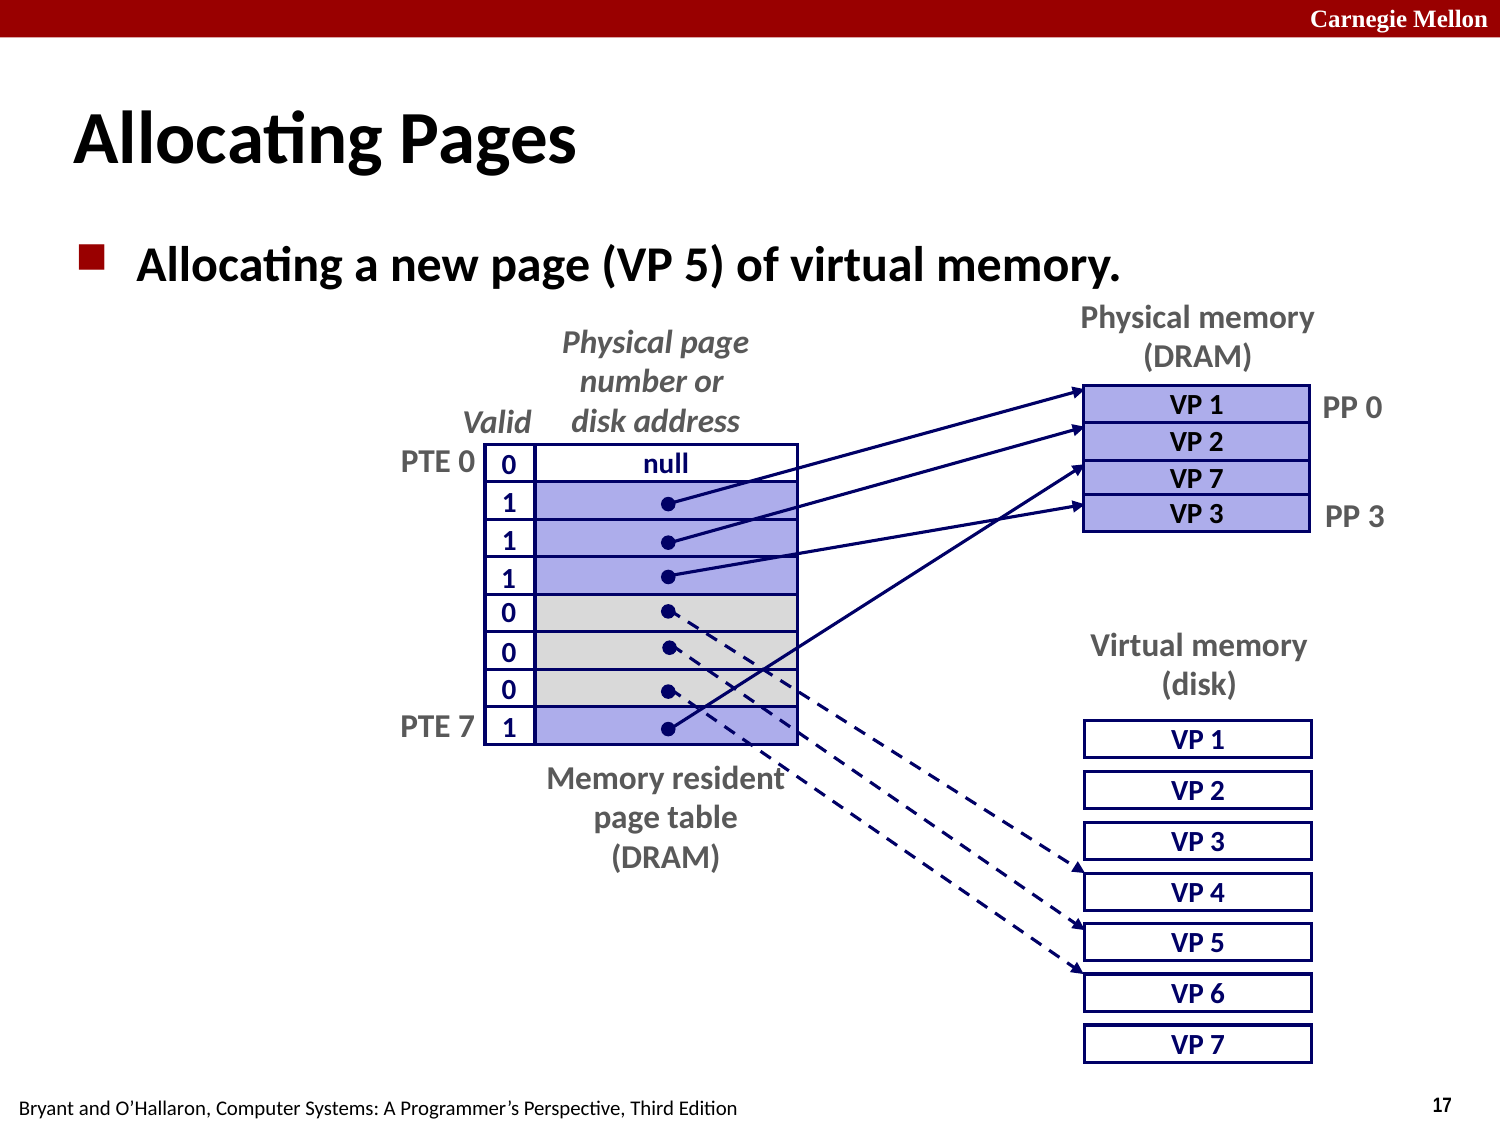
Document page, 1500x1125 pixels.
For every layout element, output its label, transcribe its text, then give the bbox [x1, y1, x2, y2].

text_box [662, 570, 675, 584]
text_box 0 [491, 439, 532, 477]
text_box 0 [486, 627, 532, 664]
text_box null [535, 444, 798, 481]
text_box [662, 536, 675, 549]
text_box [670, 500, 1085, 576]
text_box [535, 481, 798, 519]
text_box VP 5 [1084, 923, 1312, 961]
text_box VP 2 [1083, 423, 1310, 461]
text_box VP 4 [1084, 873, 1312, 911]
text_box Valid [447, 394, 560, 449]
text_box PTE 0 [385, 433, 491, 489]
text_box VP 1 [1083, 385, 1310, 423]
text_box [535, 706, 798, 745]
text_box VP 7 [1084, 1025, 1312, 1063]
text_box Physical page number or disk address [547, 314, 765, 448]
text_box [662, 722, 675, 736]
text_box 1 [486, 553, 531, 587]
text_box [1071, 917, 1085, 931]
text_box [535, 556, 798, 594]
text_box VP 6 [1084, 974, 1312, 1012]
text_box [535, 594, 798, 632]
text_box VP 7 [1083, 461, 1310, 494]
text_box [663, 641, 676, 654]
text_box PTE 7 [385, 698, 490, 753]
text_box 1 [487, 477, 532, 515]
text_box 1 [490, 714, 532, 753]
text_box Memory resident page table (DRAM) [531, 750, 801, 884]
text_box PP 0 [1307, 379, 1398, 435]
text_box [675, 424, 1083, 542]
text_box [662, 497, 675, 511]
text_box VP 1 [1084, 720, 1312, 758]
text_box 0 [486, 587, 531, 627]
text_box [531, 594, 535, 632]
text_box Physical memory (DRAM) [1065, 289, 1330, 384]
text_box [531, 556, 535, 594]
text_box PP 3 [1310, 488, 1400, 543]
text_box [662, 605, 675, 618]
list Allocating a new page (VP 5) of virtual memory. [64, 223, 1361, 1040]
text_box [708, 669, 798, 706]
text_box [535, 669, 762, 706]
text_box [1071, 861, 1085, 874]
text_box VP 2 [1084, 771, 1312, 809]
text_box [674, 386, 1083, 503]
title Allocating Pages [58, 71, 1305, 197]
text_box VP 3 [1084, 822, 1312, 860]
text_box [535, 519, 798, 556]
text_box 1 [487, 515, 532, 566]
text_box 0 [486, 664, 532, 714]
text_box VP 3 [1083, 494, 1310, 532]
text_box Virtual memory (disk) [1075, 617, 1324, 711]
text_box [662, 685, 675, 698]
text_box [1069, 961, 1084, 975]
text_box [1000, 464, 1085, 518]
